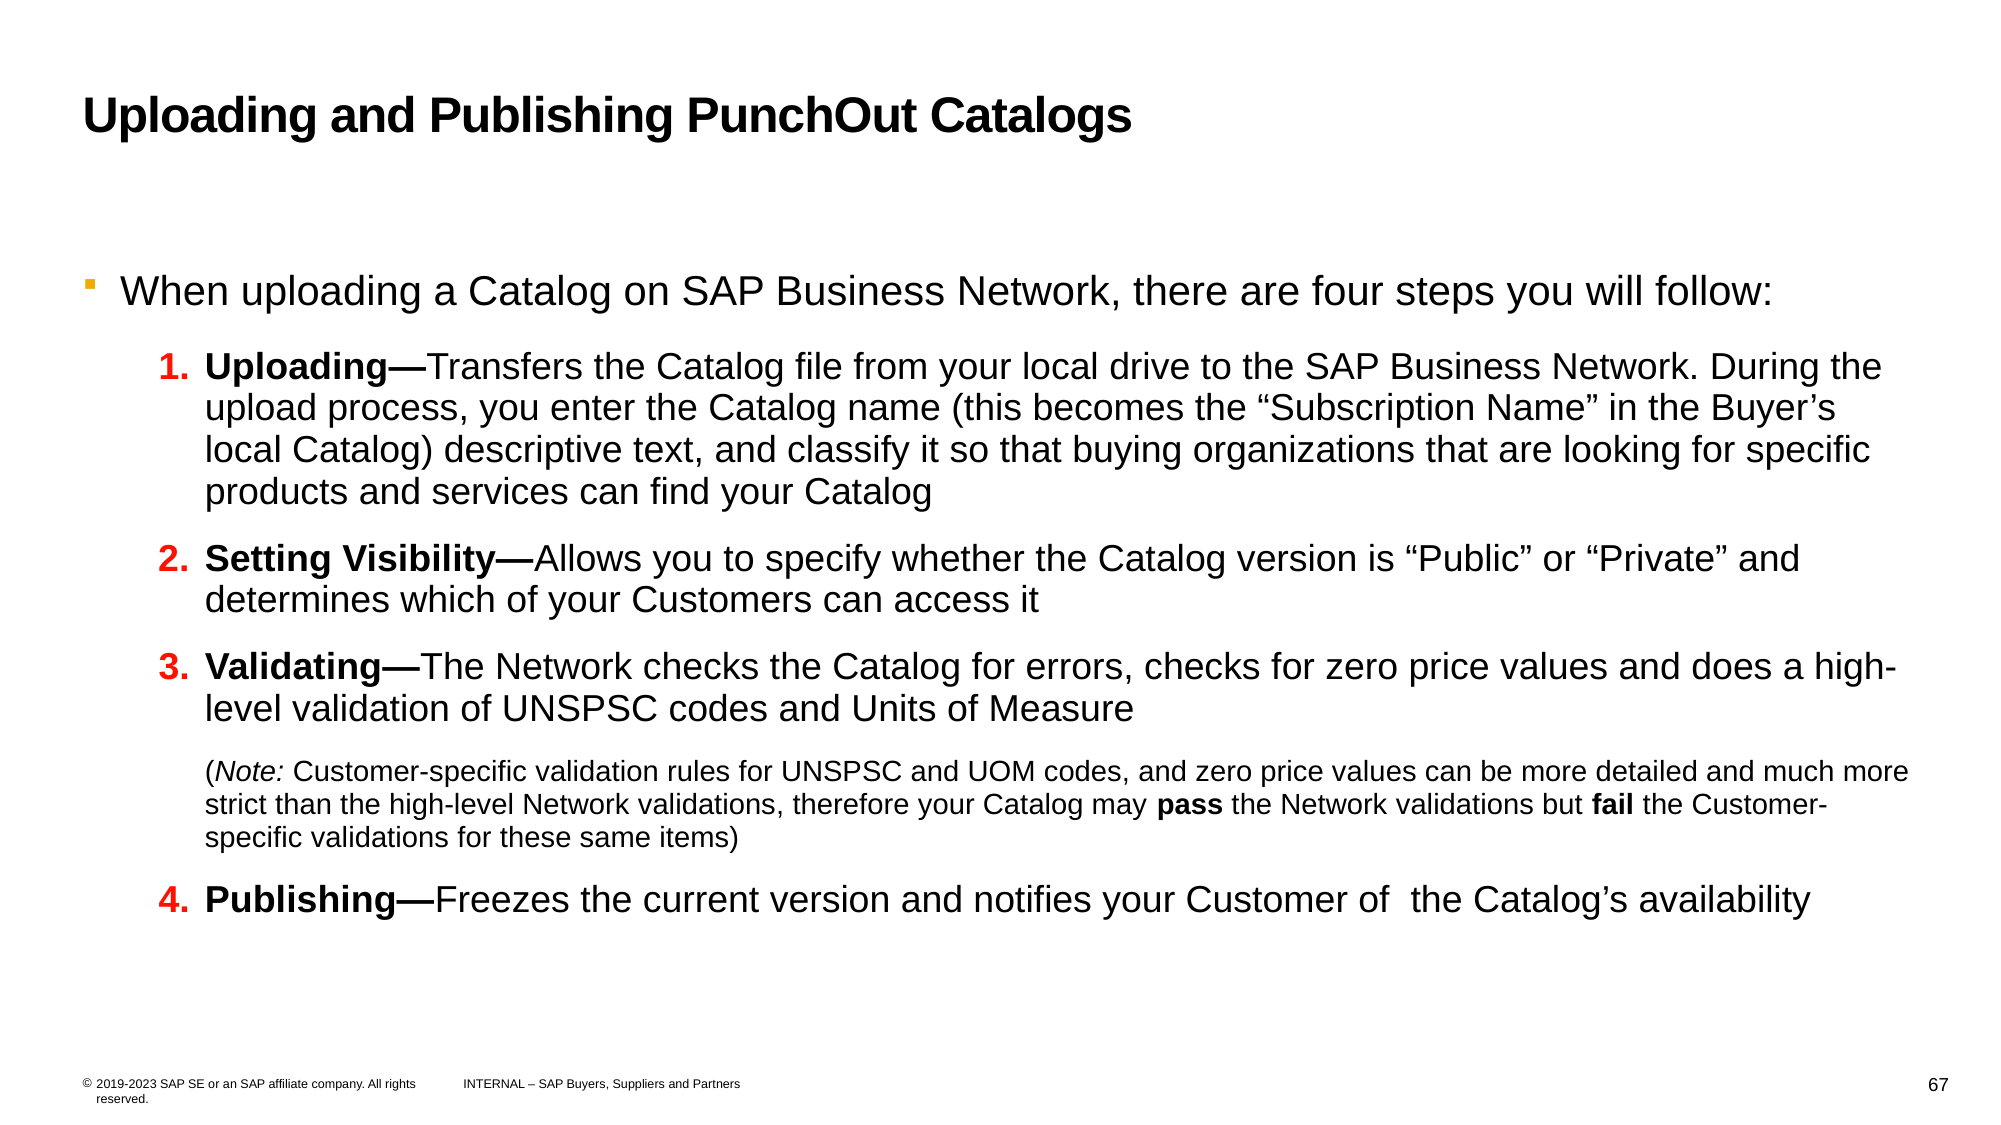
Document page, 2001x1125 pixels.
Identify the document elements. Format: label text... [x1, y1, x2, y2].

title Uploading and Publishing PunchOut Catalogs [82, 82, 1918, 144]
list When uploading a Catalog on SAP Business Network, there are four steps you will follow: Uploading—Transfers the Catalog file from your local drive to the SAP Business Network. During the upload process, you enter the Catalog name (this becomes the “Subscription Name” in the Buyer’s local Catalog) descriptive text, and classify it so that buying organizations that are looking for specific products and services can find your Catalog Setting Visibility—Allows you to specify whether the Catalog version is “Public” or “Private” and determines which of your Customers can access it Validating—The Network checks the Catalog for errors, checks for zero price values and does a high-level validation of UNSPSC codes and Units of Measure (Note: Customer-specific validation rules for UNSPSC and UOM codes, and zero price values can be more detailed and much more strict than the high-level Network validations, therefore your Catalog may pass the Network validations but fail the Customer-specific validations for these same items) Publishing—Freezes the current version and notifies your Customer of the Catalog’s availability [82, 265, 1918, 1040]
